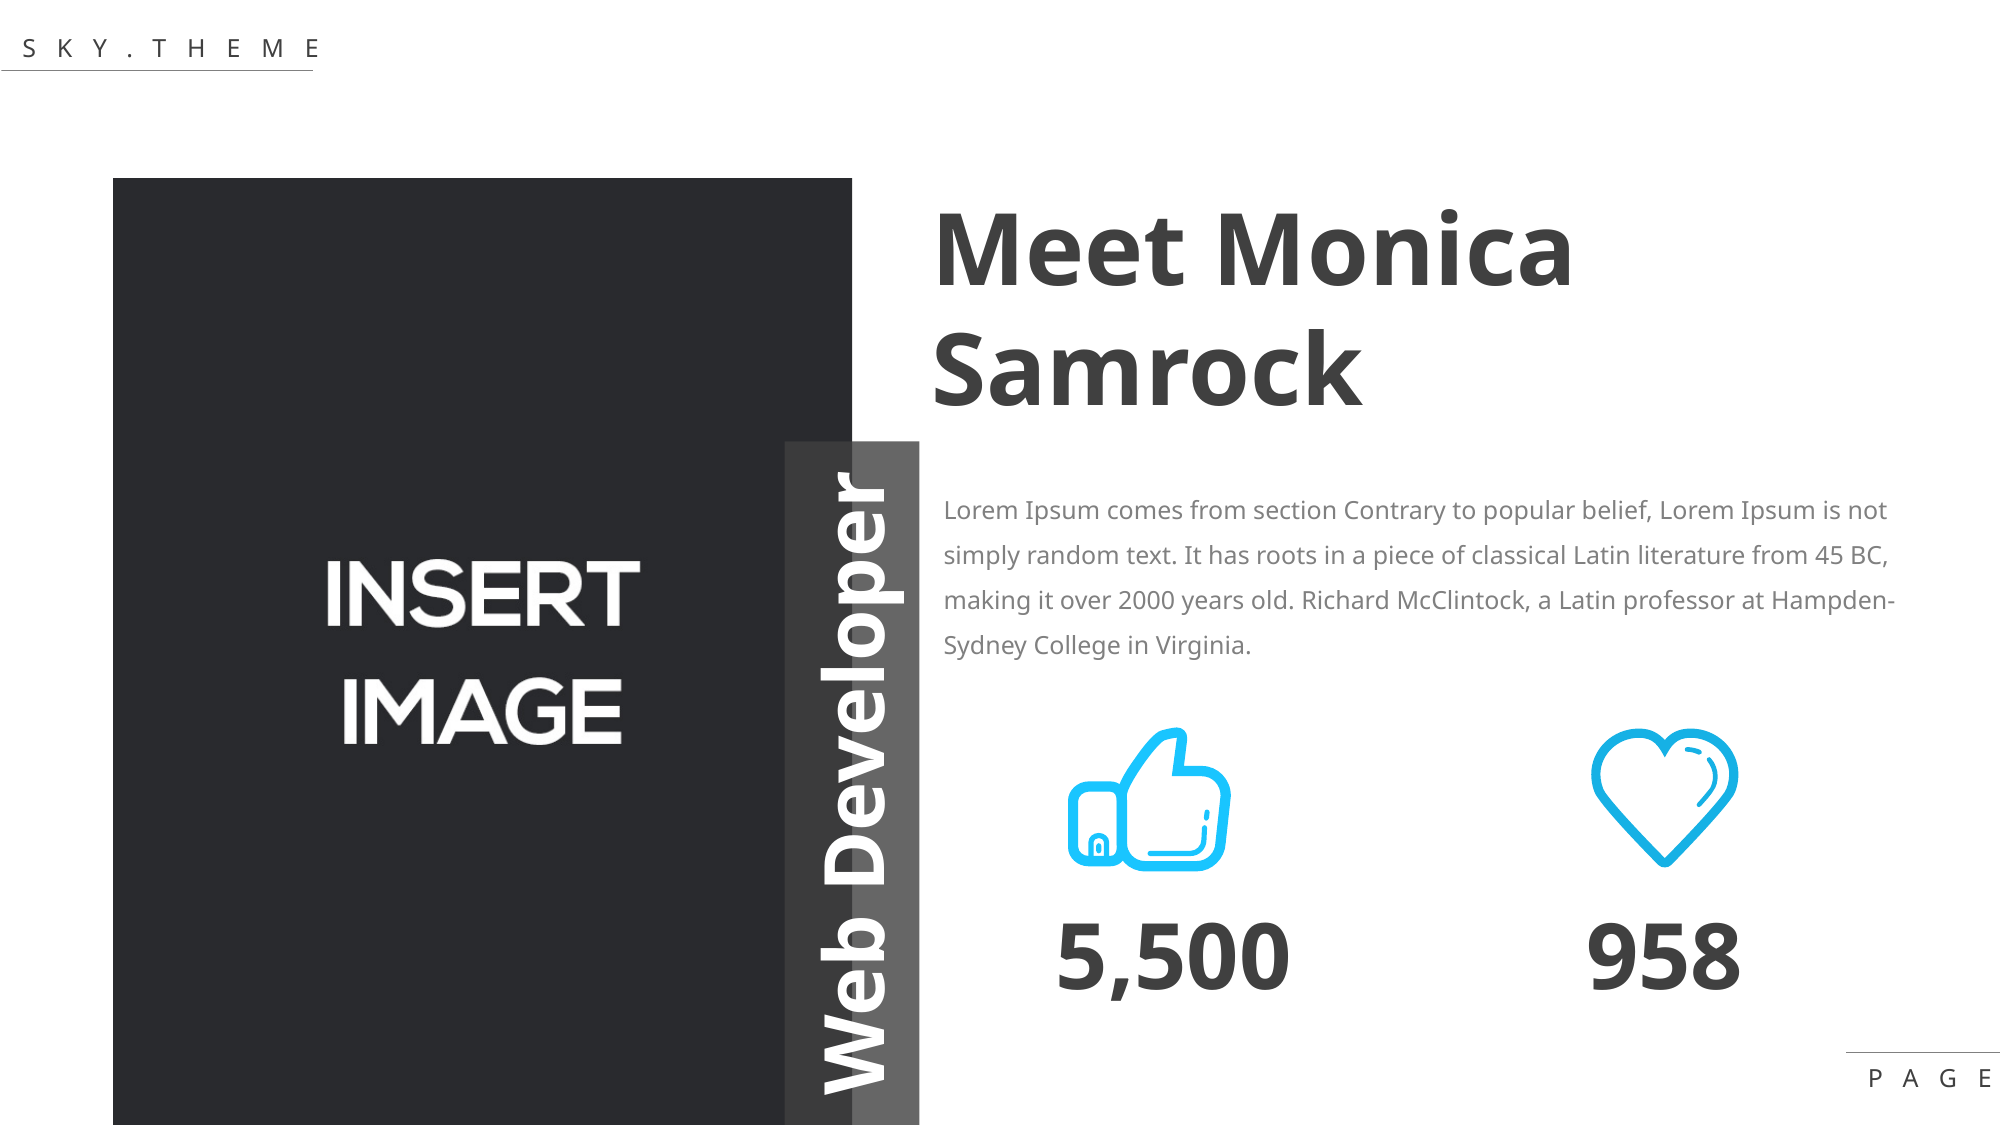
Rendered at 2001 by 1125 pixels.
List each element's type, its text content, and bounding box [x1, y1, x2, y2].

picture [112, 178, 853, 1125]
text_box [853, 440, 920, 1125]
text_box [1068, 727, 1231, 872]
text_box Lorem Ipsum comes from section Contrary to popular belief, Lorem Ipsum is not simply random text. It has roots in a piece of classical Latin literature from 45 BC, making it over 2000 years old. Richard McClintock, a Latin professor at Hampden-Sydney College in Virginia. [928, 472, 1918, 667]
text_box 958 [1571, 890, 1759, 1015]
text_box Web Developer [853, 455, 909, 1111]
text_box 5,500 [1040, 890, 1307, 1015]
text_box Meet Monica Samrock [916, 178, 1593, 433]
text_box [1591, 728, 1739, 868]
